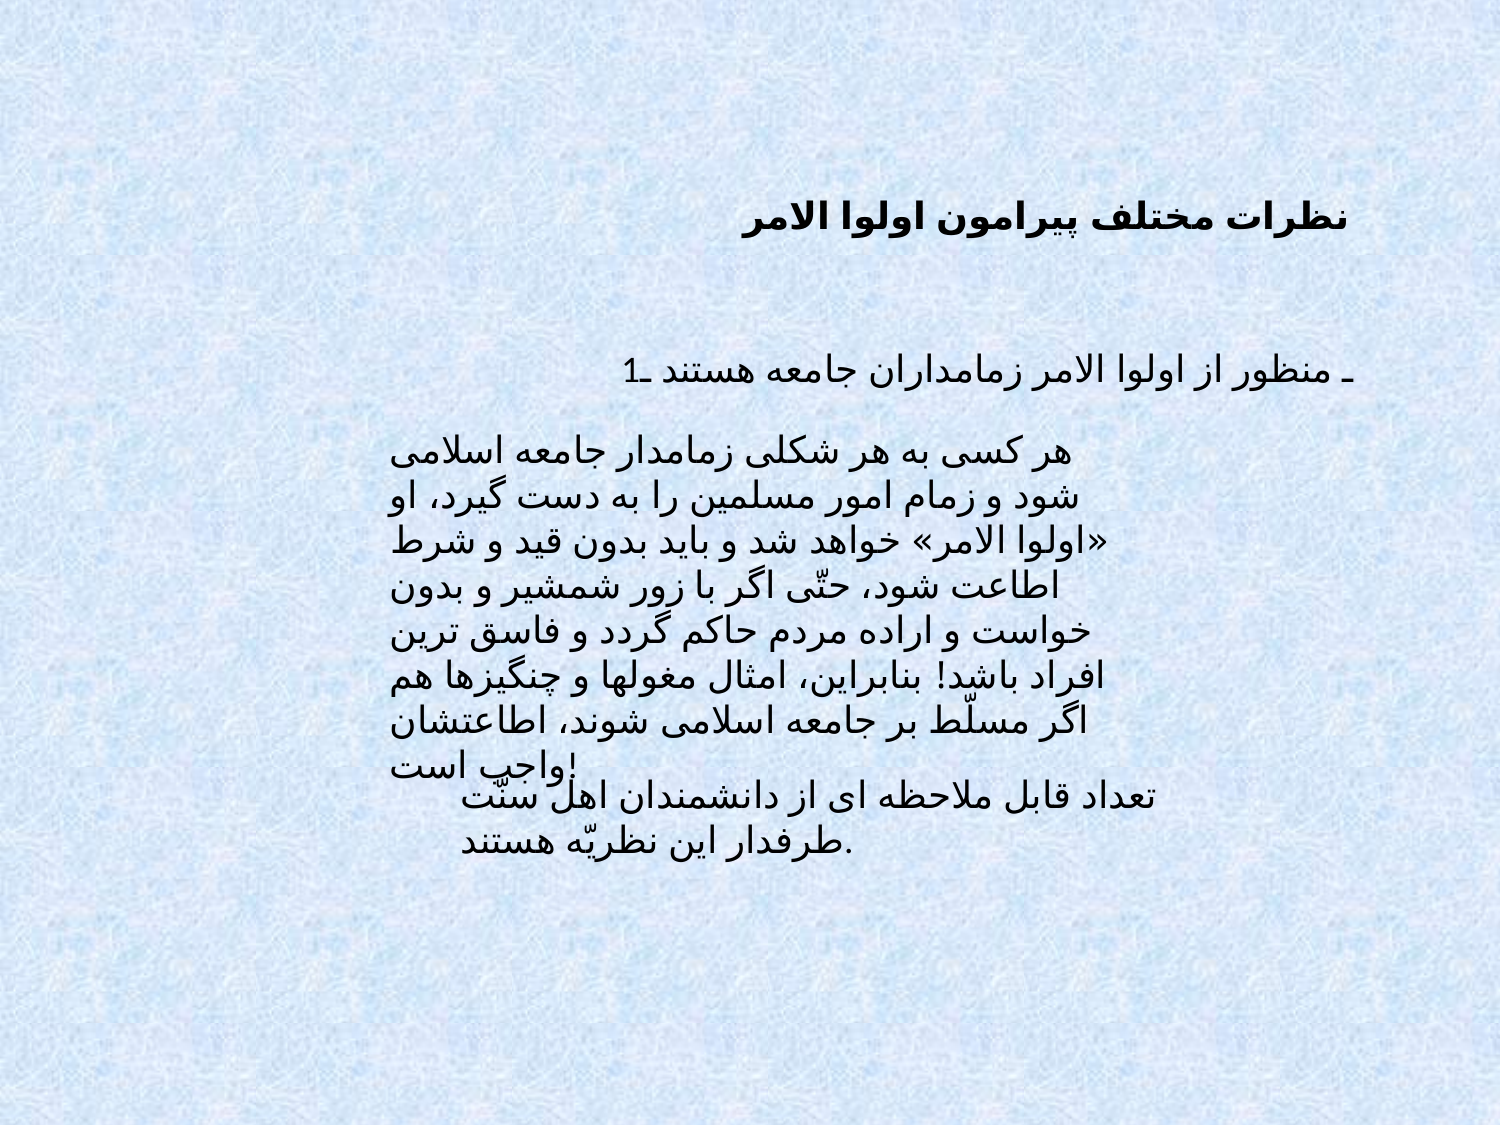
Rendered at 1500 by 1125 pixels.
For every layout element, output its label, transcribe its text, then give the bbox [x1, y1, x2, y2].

text_box نظرات مختلف پيرامون اولوا الامر [728, 184, 1365, 245]
text_box تعداد قابل ملاحظه اى از دانشمندان اهل سنّت طرفدار اين نظريّه هستند. [445, 763, 1196, 868]
text_box هر كسى به هر شكلى زمامدار جامعه اسلامى شود و زمام امور مسلمين را به دست گيرد، او «اولوا الامر» خواهد شد و بايد بدون قيد و شرط اطاعت شود، حتّى اگر با زور شمشير و بدون خواست و اراده مردم حاكم گردد و فاسق ترين افراد باشد! بنابراين، امثال مغولها و چنگيزها هم اگر مسلّط بر جامعه اسلامى شوند، اطاعتشان واجب است! [374, 418, 1125, 794]
picture [0, 0, 1500, 1125]
text_box 1ـ منظور از اولوا الامر زمامداران جامعه هستند ـ [606, 338, 1370, 398]
